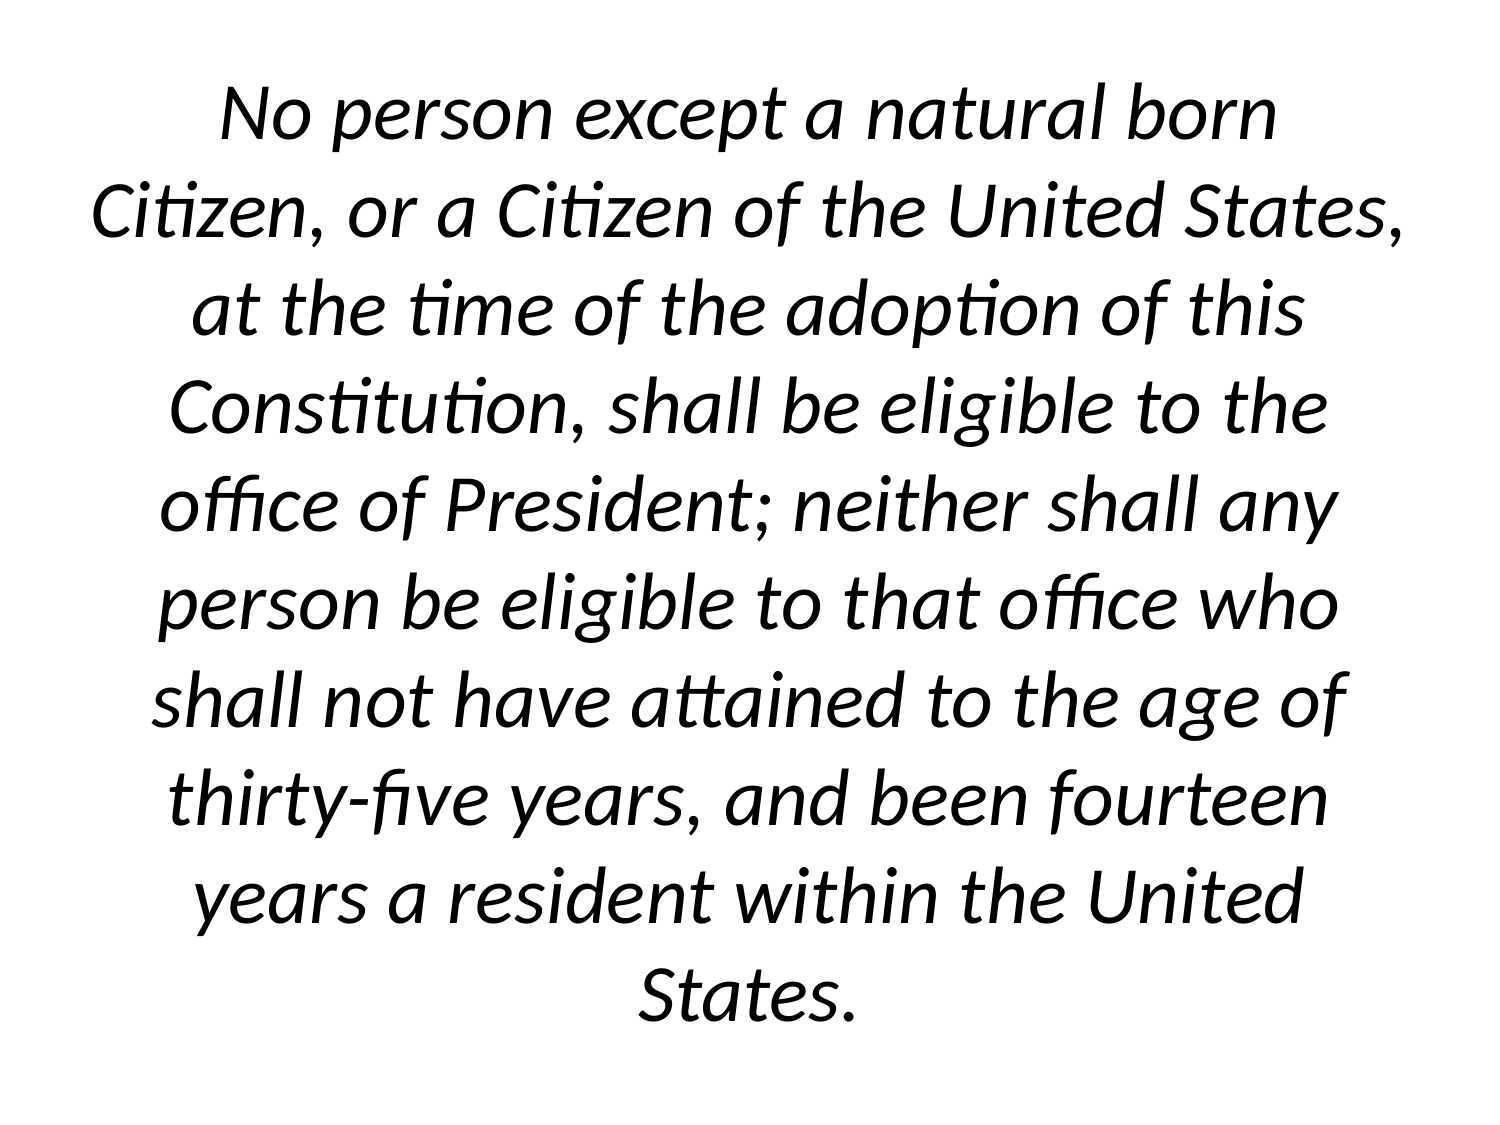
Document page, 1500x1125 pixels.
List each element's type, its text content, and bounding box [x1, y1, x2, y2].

title No person except a natural born Citizen, or a Citizen of the United States, at the time of the adoption of this Constitution, shall be eligible to the office of President; neither shall any person be eligible to that office who shall not have attained to the age of thirty-five years, and been fourteen years a resident within the United States. [74, 44, 1426, 1051]
